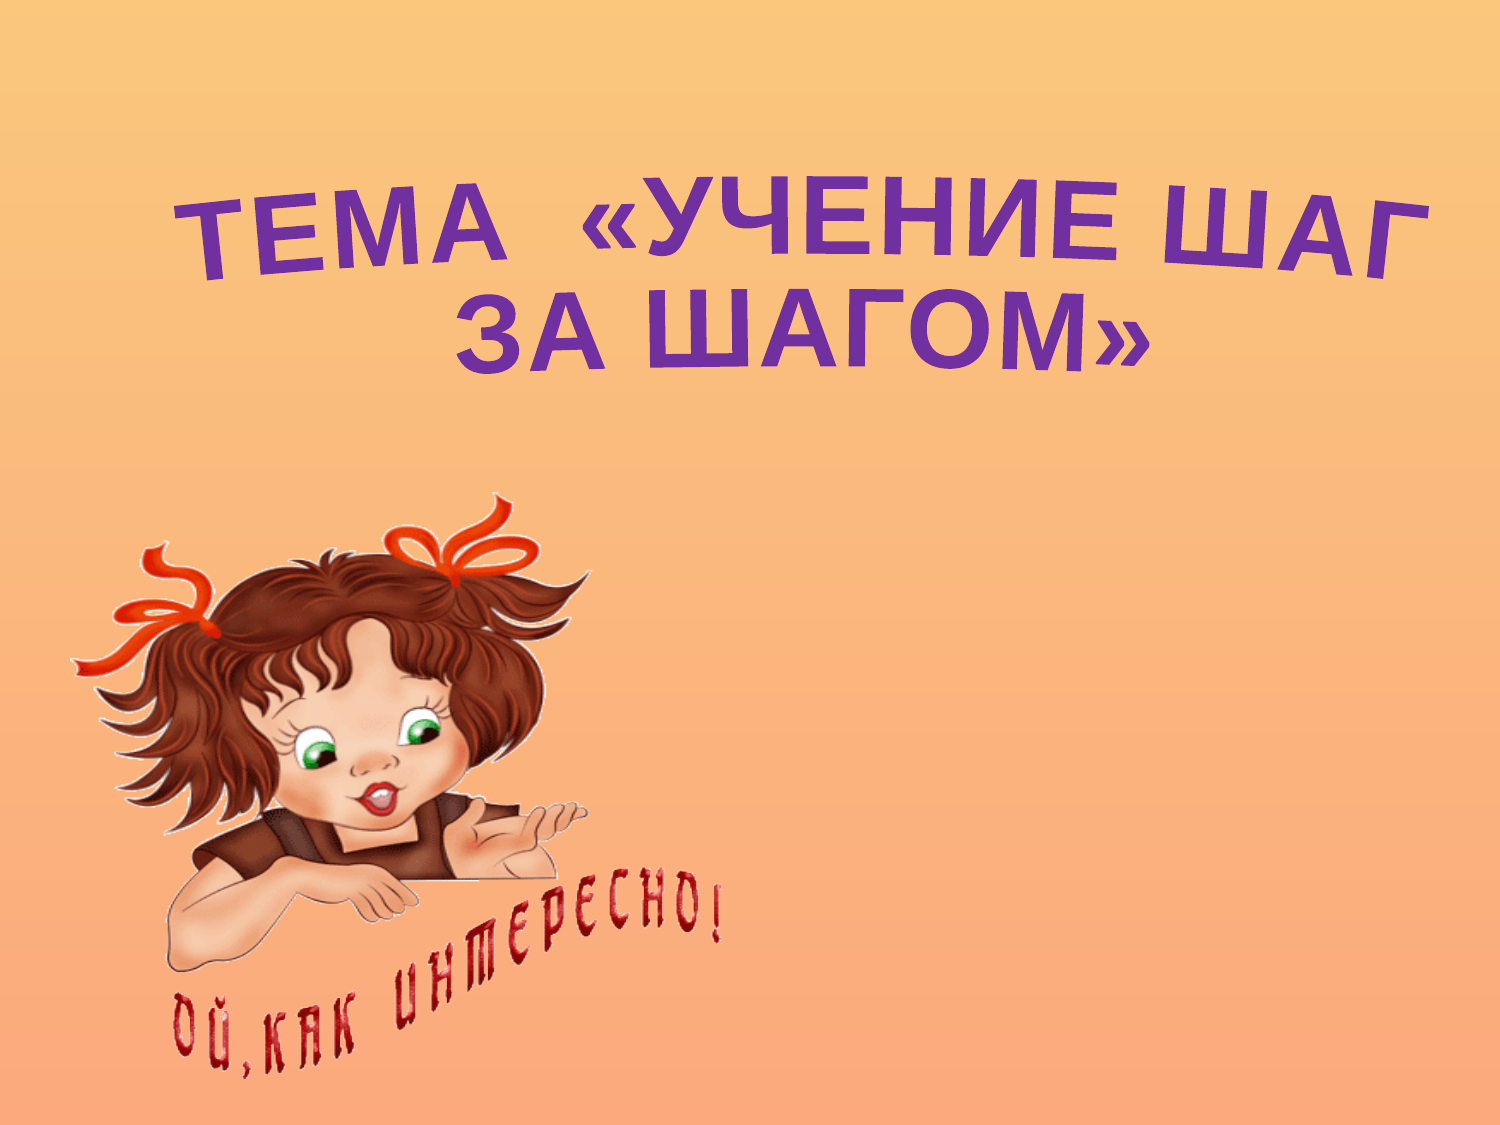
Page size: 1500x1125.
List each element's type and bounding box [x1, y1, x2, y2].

picture [69, 491, 721, 1080]
